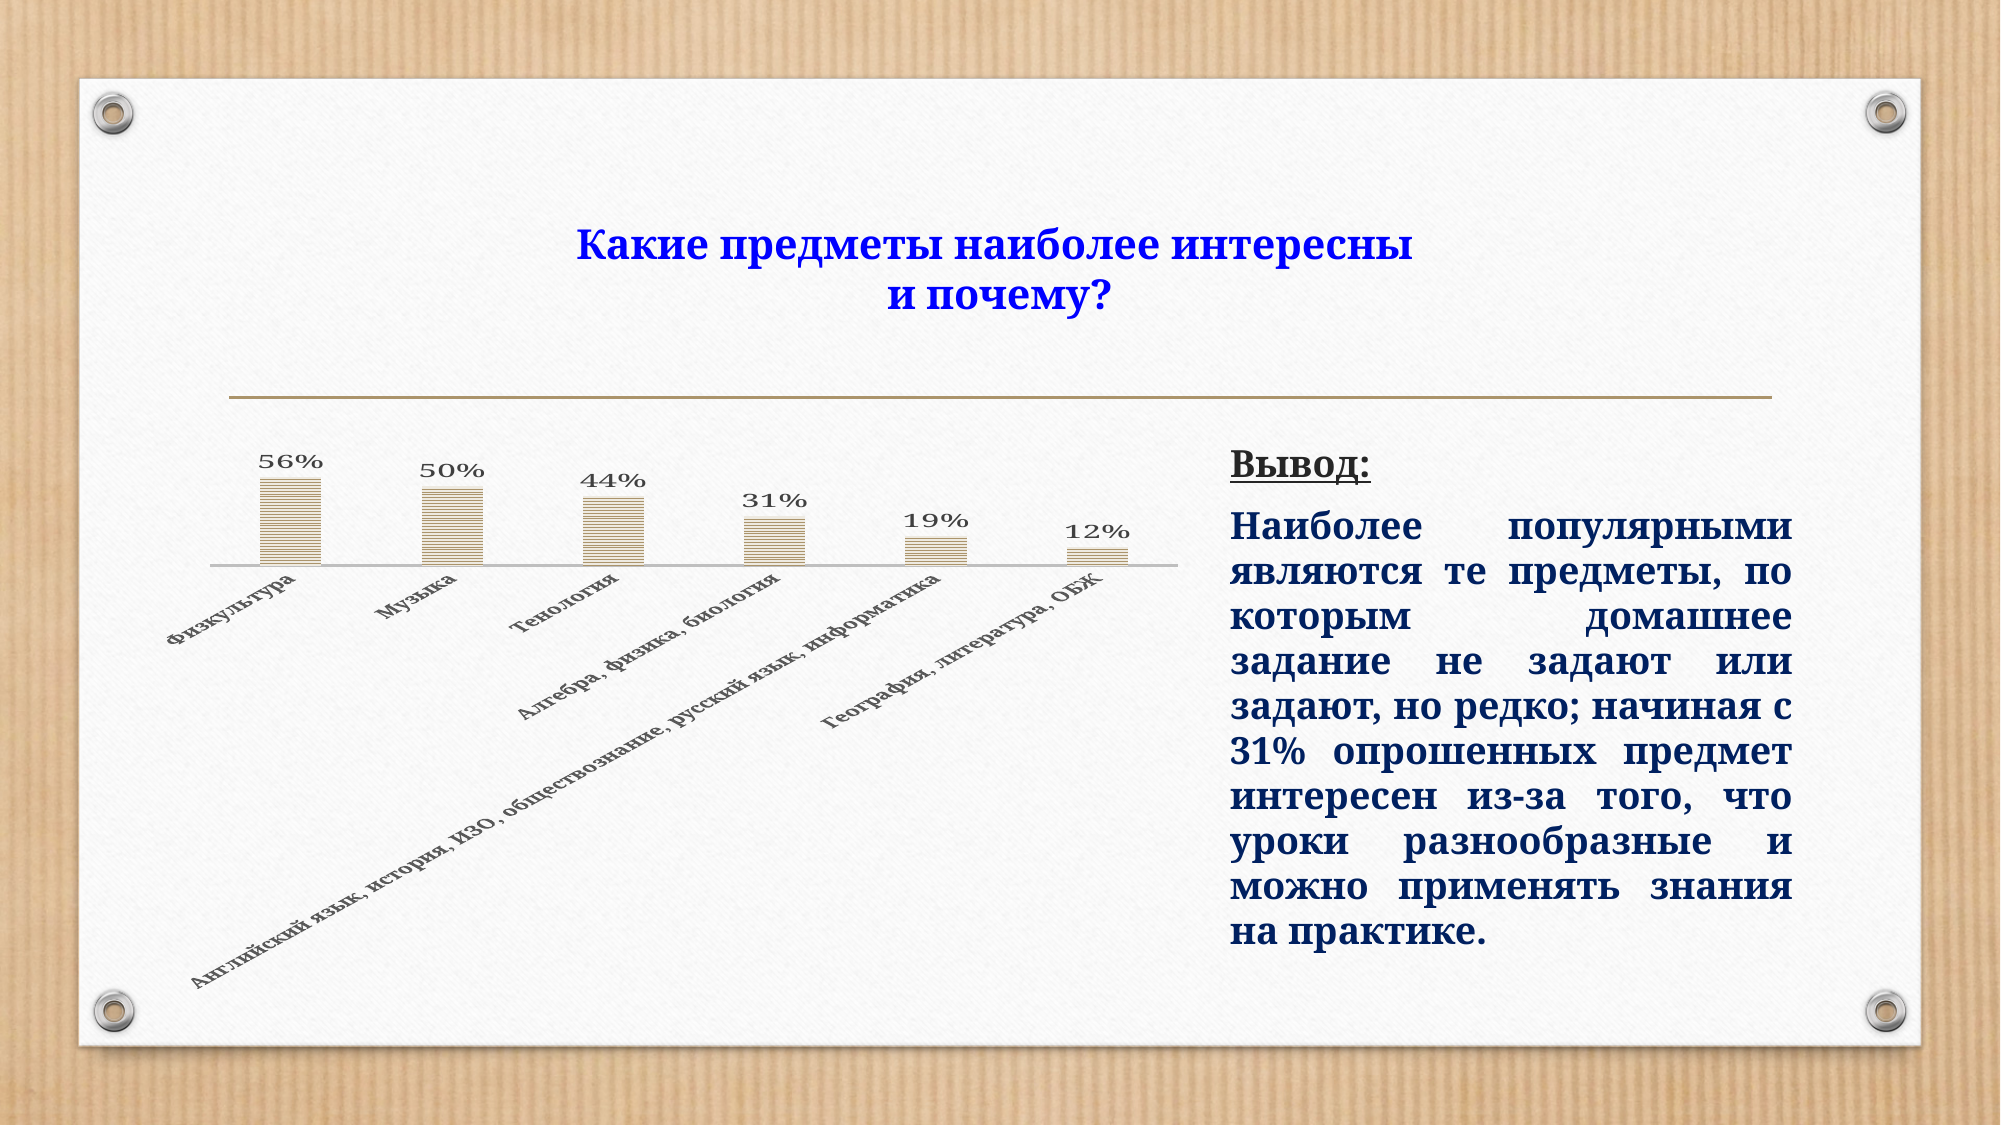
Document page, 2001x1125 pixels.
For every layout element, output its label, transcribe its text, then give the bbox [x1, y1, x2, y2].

picture [0, 0, 2001, 1125]
title Какие предметы наиболее интересны и почему? [212, 161, 1788, 375]
chart [134, 448, 1200, 993]
list Вывод: Наиболее популярными являются те предметы, по которым домашнее задание не задают или задают, но редко; начиная с 31% опрошенных предмет интересен из-за того, что уроки разнообразные и можно применять знания на практике. [1215, 432, 1809, 976]
